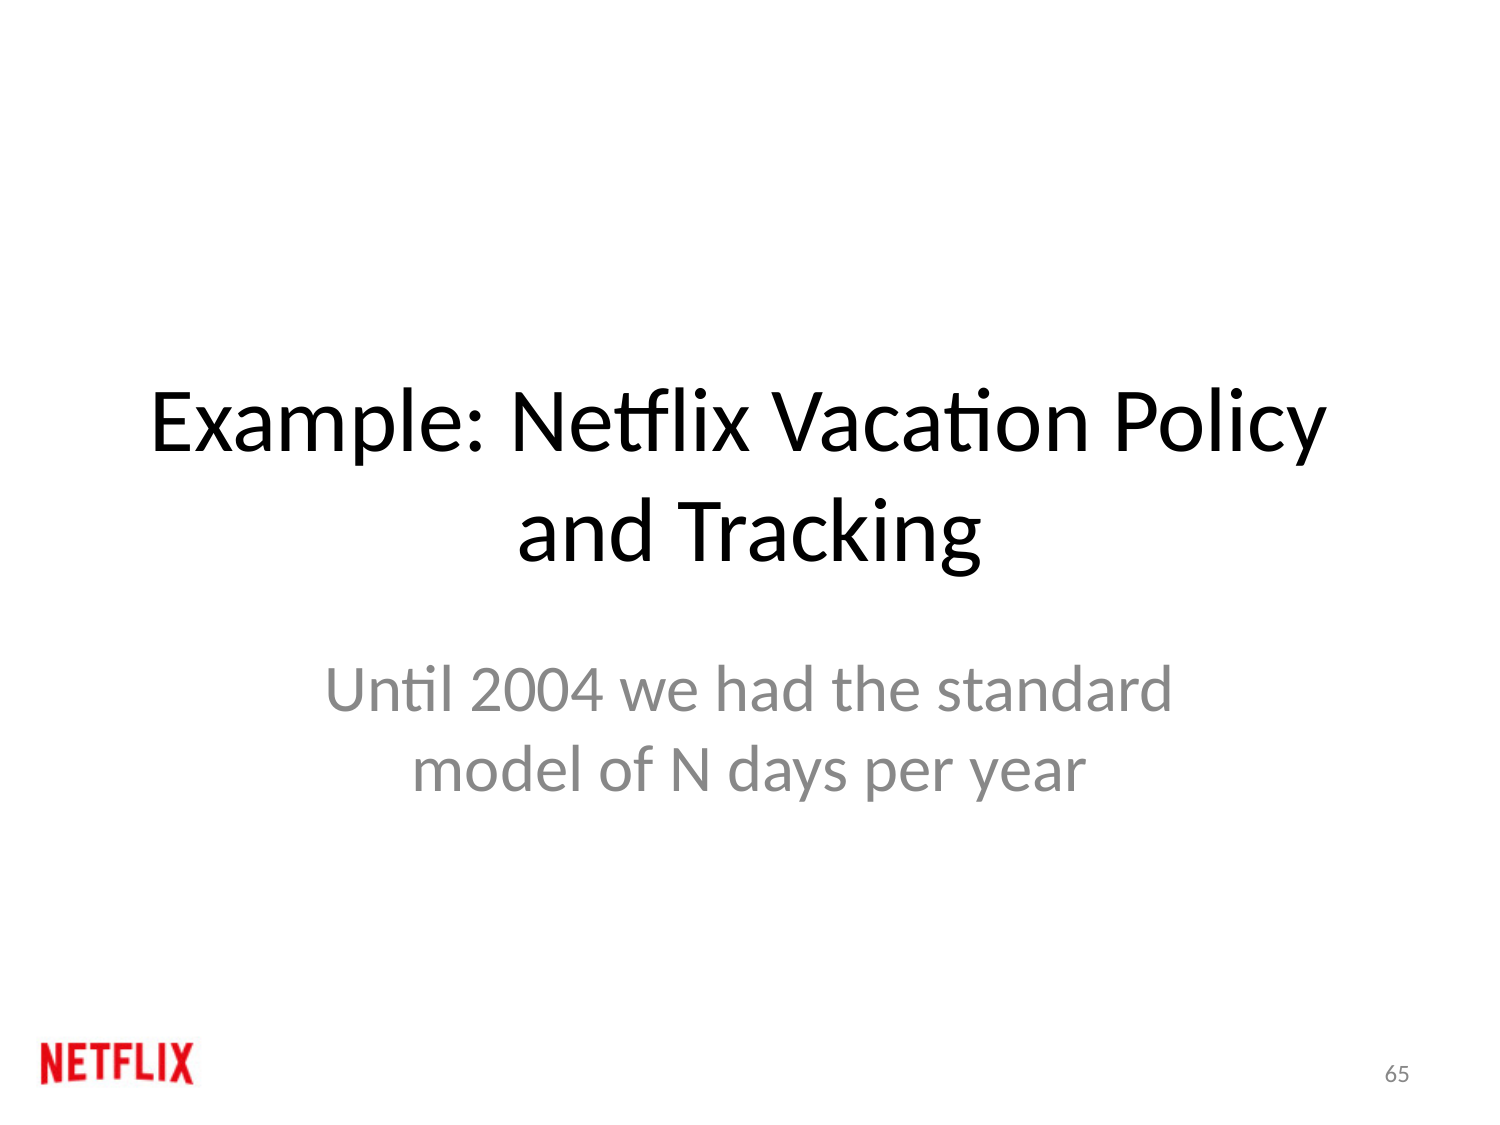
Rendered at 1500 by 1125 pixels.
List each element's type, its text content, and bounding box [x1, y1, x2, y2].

title Example: Netflix Vacation Policy and Tracking [112, 349, 1388, 591]
picture [24, 1024, 211, 1104]
slide_number ‹#› [1074, 1042, 1425, 1103]
subtitle Until 2004 we had the standard model of N days per year [225, 637, 1275, 925]
